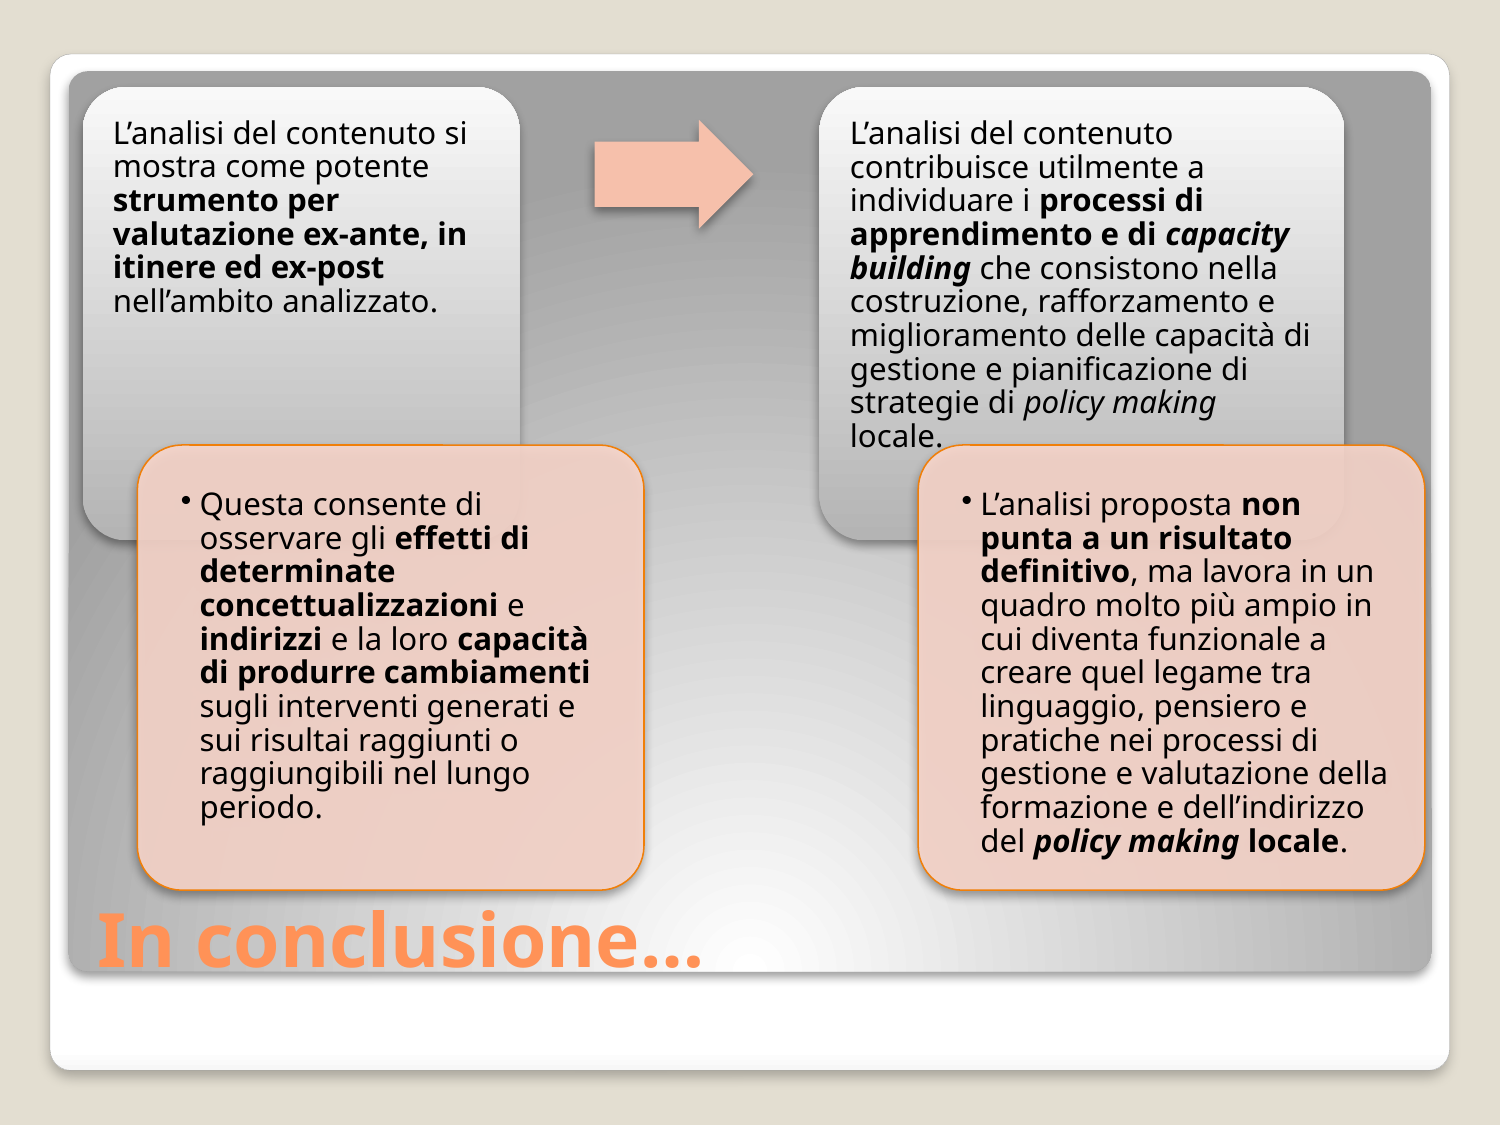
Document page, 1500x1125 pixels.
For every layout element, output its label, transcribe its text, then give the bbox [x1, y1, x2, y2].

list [82, 86, 1426, 894]
title In conclusione… [82, 904, 1425, 990]
